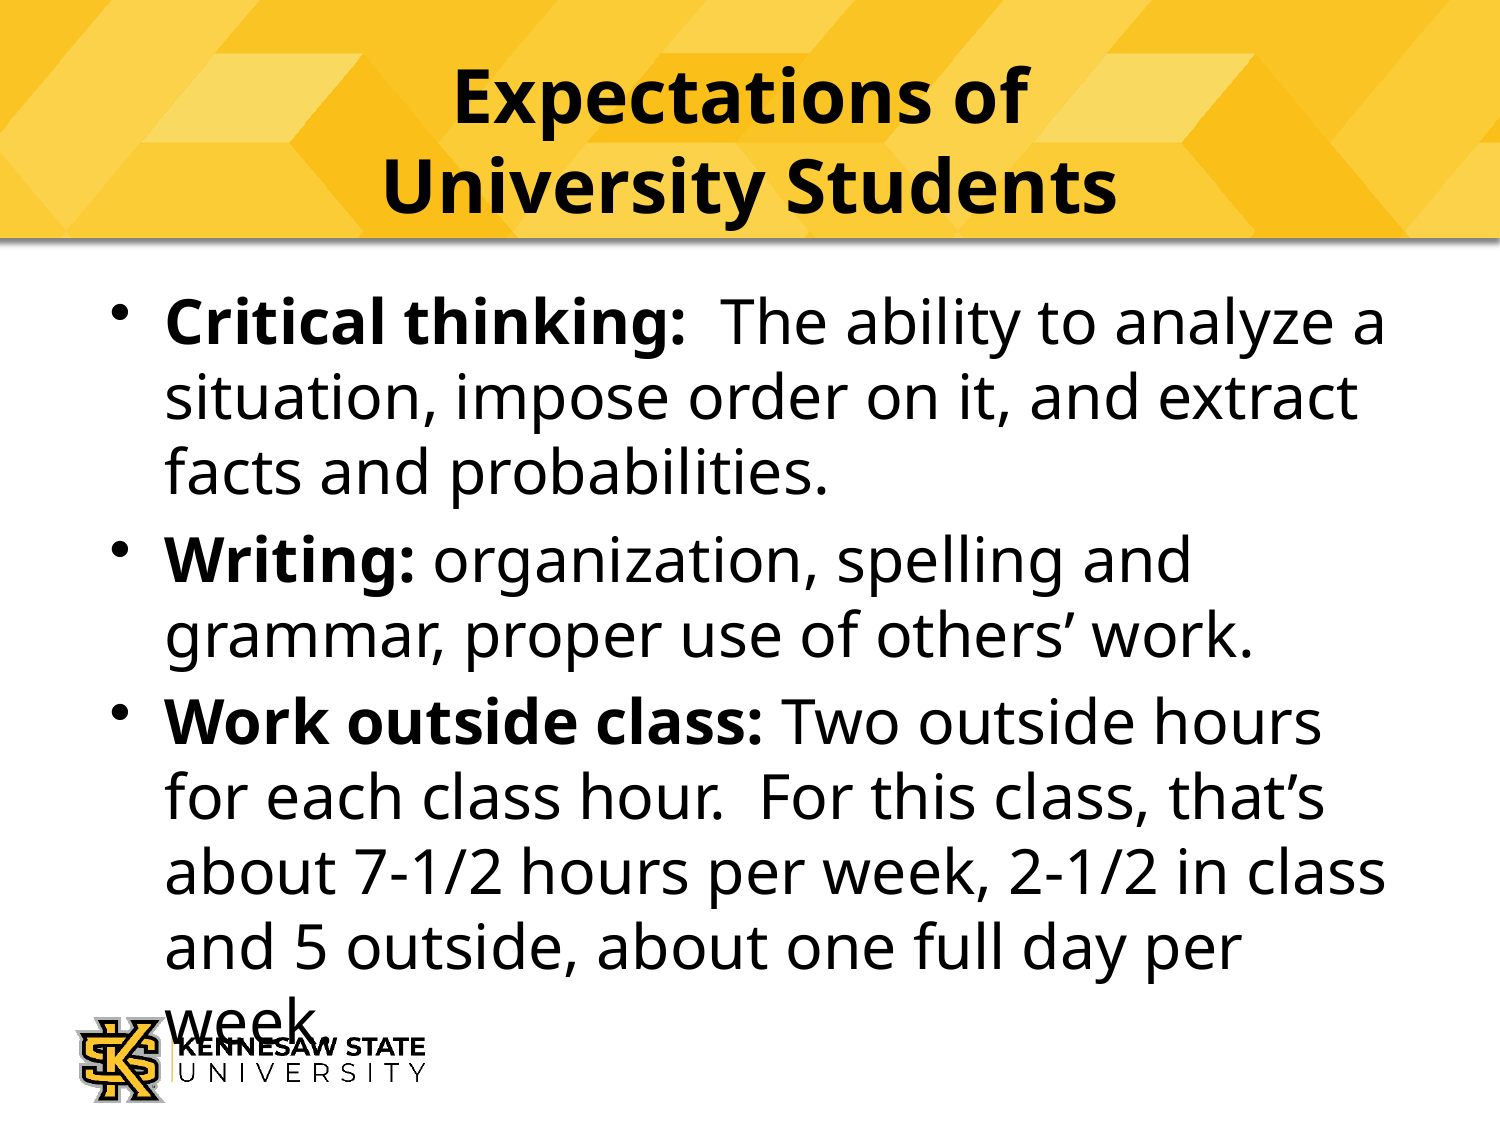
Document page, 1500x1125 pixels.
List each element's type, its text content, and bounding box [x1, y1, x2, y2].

picture [75, 1017, 425, 1103]
text_box Critical thinking: The ability to analyze a situation, impose order on it, and extract facts and probabilities. Writing: organization, spelling and grammar, proper use of others’ work. Work outside class: Two outside hours for each class hour. For this class, that’s about 7-1/2 hours per week, 2-1/2 in class and 5 outside, about one full day per week. [94, 274, 1413, 1030]
picture [0, 0, 1500, 251]
title Expectations of University Students [75, 45, 1425, 233]
